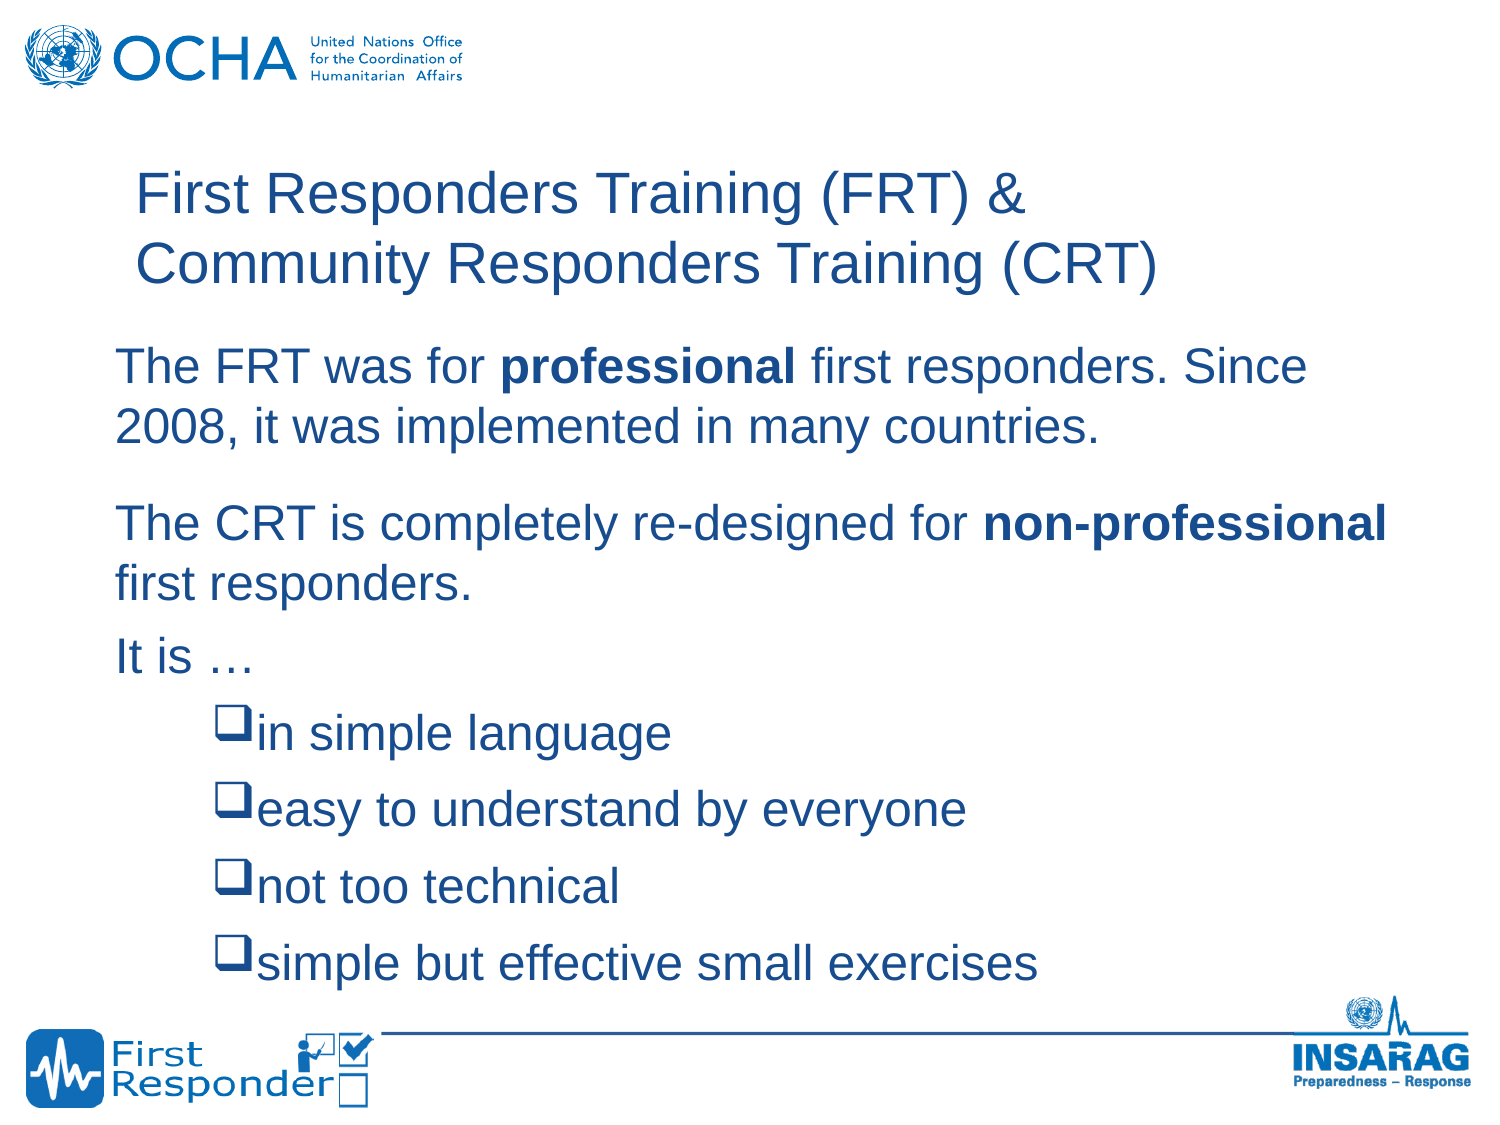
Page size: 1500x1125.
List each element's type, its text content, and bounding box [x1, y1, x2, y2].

list The FRT was for professional first responders. Since 2008, it was implemented in many countries. The CRT is completely re-designed for non-professional first responders. It is … in simple language easy to understand by everyone not too technical simple but effective small exercises [99, 324, 1413, 988]
text_box First Responders Training (FRT) & Community Responders Training (CRT) [114, 147, 1175, 303]
picture [1287, 995, 1471, 1094]
picture [24, 1024, 375, 1113]
